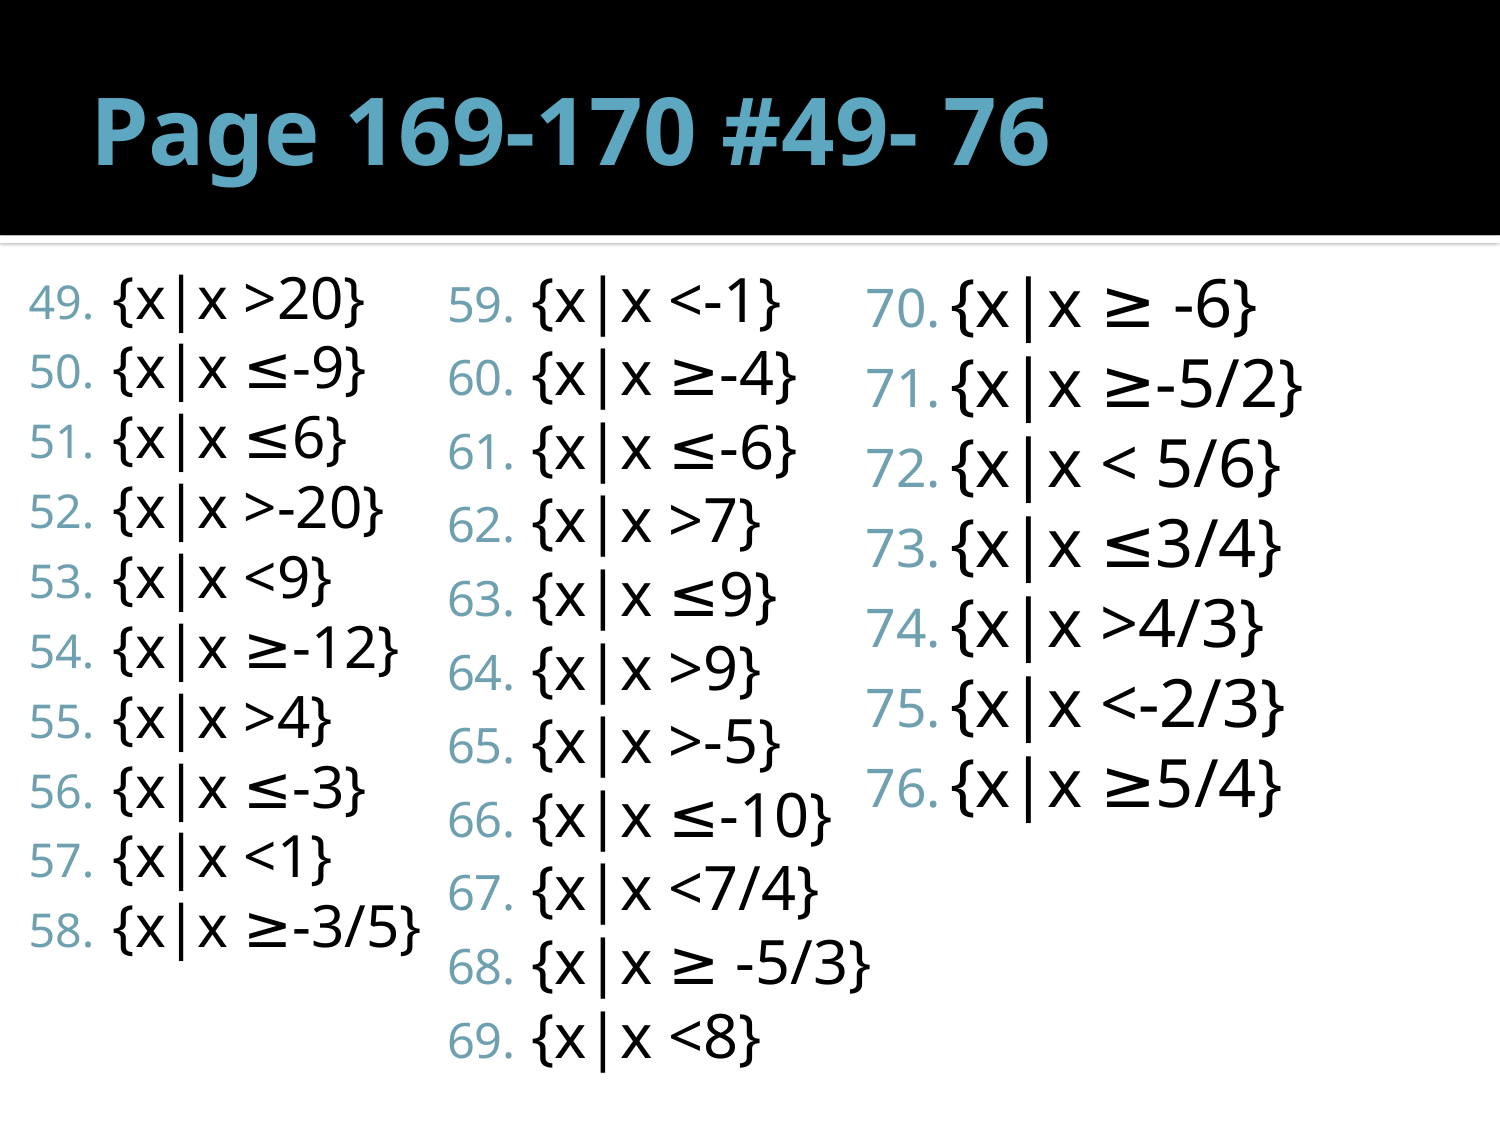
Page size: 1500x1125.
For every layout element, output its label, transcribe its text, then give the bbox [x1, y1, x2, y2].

list {x|x <-1} {x|x ≥-4} {x|x ≤-6} {x|x >7} {x|x ≤9} {x|x >9} {x|x >-5} {x|x ≤-10} {x|x <7/4} {x|x ≥ -5/3} {x|x <8} [418, 245, 837, 1083]
title Page 169-170 #49- 76 [75, 24, 1425, 231]
list {x|x >20} {x|x ≤-9} {x|x ≤6} {x|x >-20} {x|x <9} {x|x ≥-12} {x|x >4} {x|x ≤-3} {x|x <1} {x|x ≥-3/5} [0, 245, 418, 1083]
text_box {x|x ≥ -6} {x|x ≥-5/2} {x|x < 5/6} {x|x ≤3/4} {x|x >4/3} {x|x <-2/3} {x|x ≥5/4} [837, 245, 1500, 1083]
